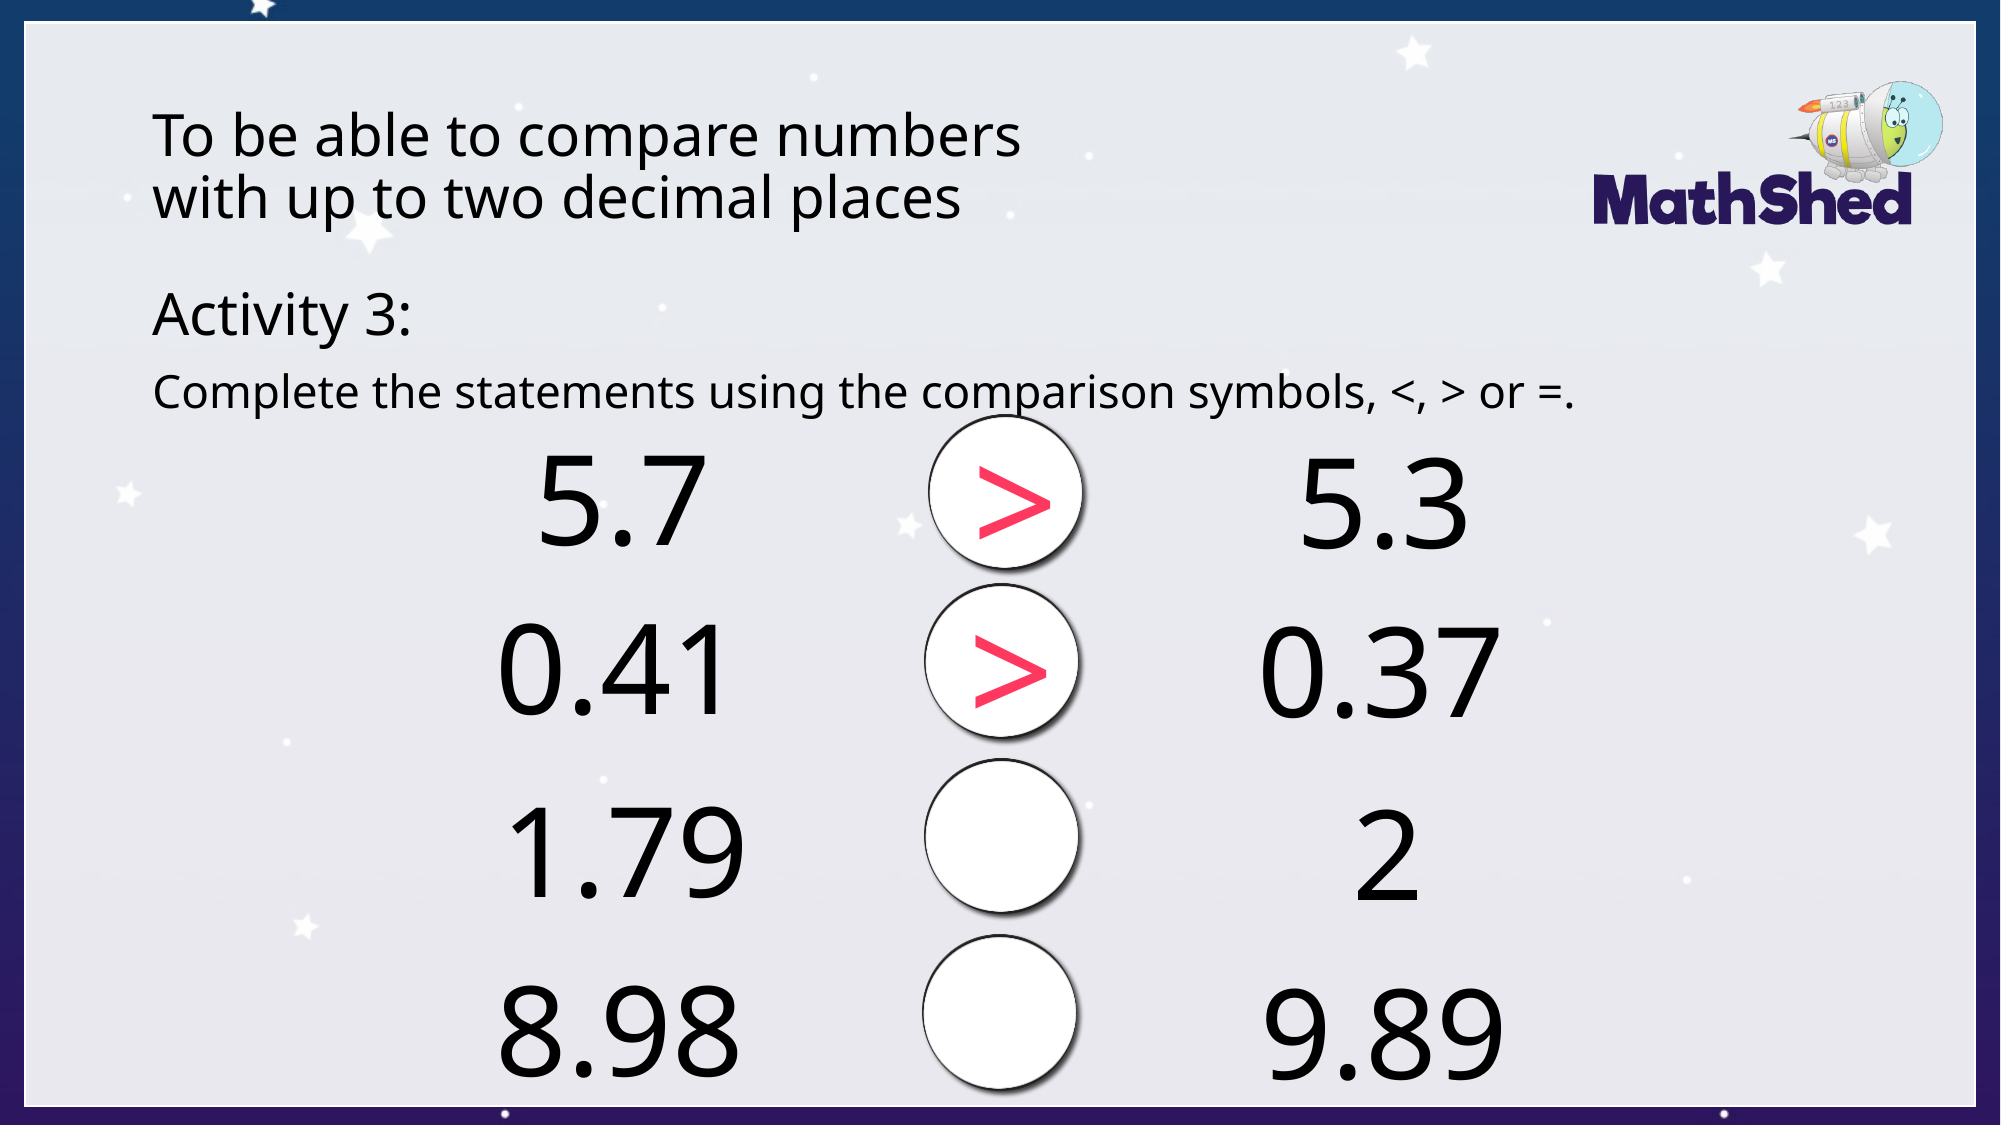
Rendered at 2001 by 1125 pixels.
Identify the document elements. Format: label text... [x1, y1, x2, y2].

text_box 1.79 [486, 764, 765, 930]
text_box 0.37 [1242, 585, 1520, 750]
text_box 5.7 [519, 413, 726, 579]
picture [0, 0, 2001, 1125]
text_box 5.3 [1281, 416, 1489, 582]
list Activity 3: Complete the statements using the comparison symbols, <, > or =. [137, 277, 1863, 992]
text_box > [957, 400, 1073, 404]
text_box 0.41 [480, 581, 758, 747]
text_box 9.89 [1245, 946, 1523, 1112]
text_box 8.98 [481, 943, 759, 1109]
text_box 2 [1337, 767, 1440, 933]
title To be able to compare numbers with up to two decimal places [137, 59, 1578, 277]
